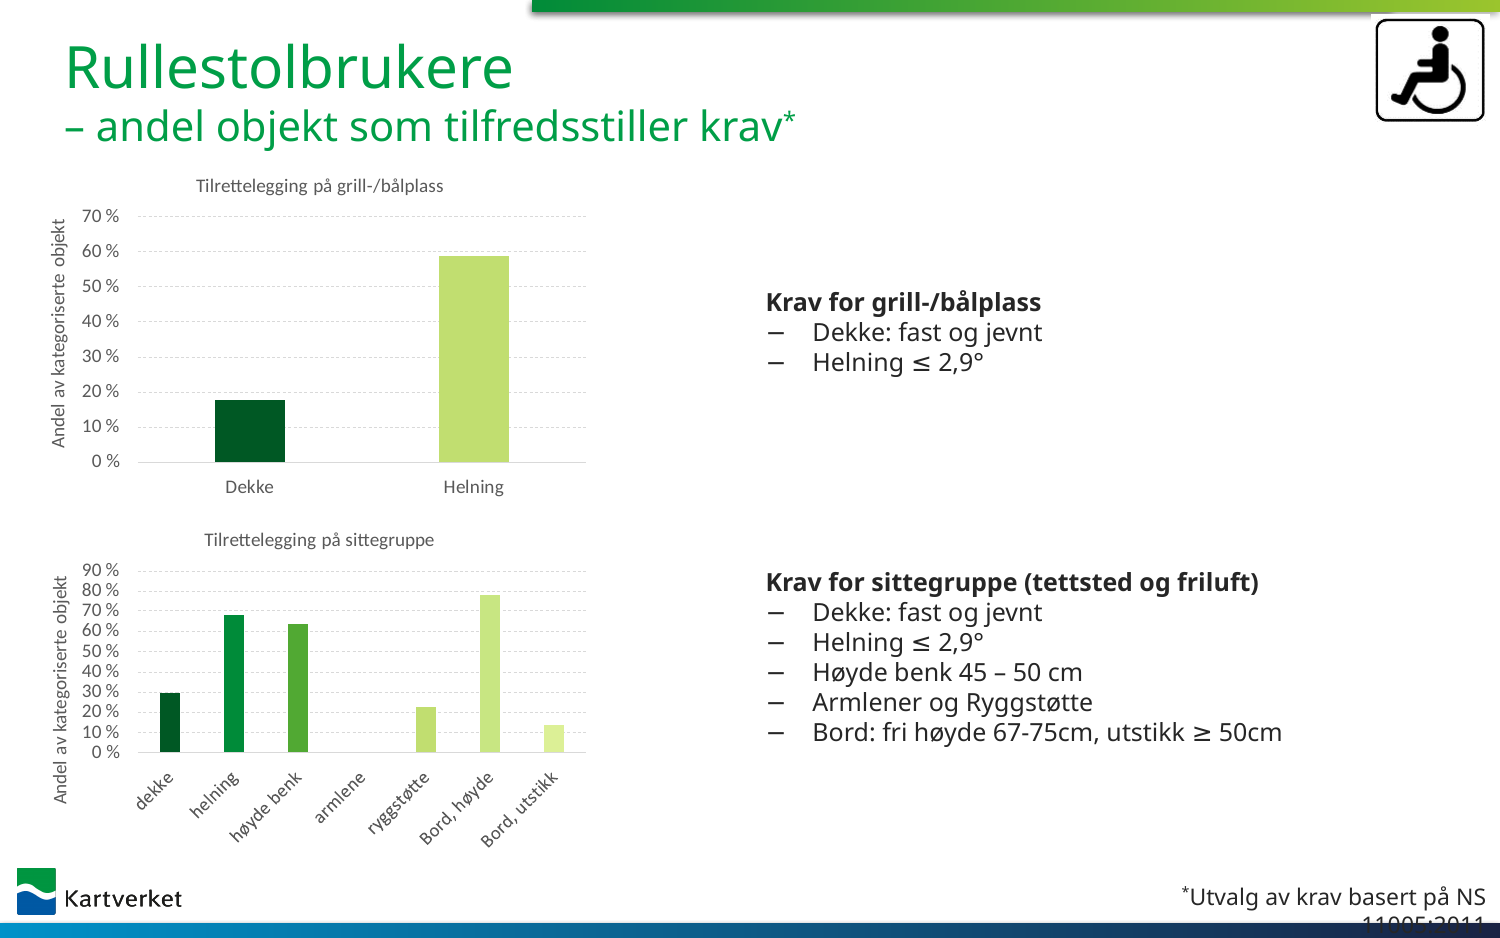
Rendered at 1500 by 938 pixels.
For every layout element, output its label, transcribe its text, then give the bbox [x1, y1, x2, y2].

text_box *Utvalg av krav basert på NS 11005:2011 [1068, 873, 1500, 938]
text_box Krav for grill-/bålplass Dekke: fast og jevnt Helning ≤ 2,9° [750, 279, 1452, 384]
text_box Krav for sittegruppe (tettsted og friluft) Dekke: fast og jevnt Helning ≤ 2,9° Høyde benk 45 – 50 cm Armlener og Ryggstøtte Bord: fri høyde 67-75cm, utstikk ≥ 50cm [750, 559, 1500, 754]
text_box Rullestolbrukere – andel objekt som tilfredsstiller krav* [49, 14, 1431, 158]
picture [41, 520, 597, 859]
picture [1371, 13, 1491, 127]
picture [41, 166, 597, 505]
